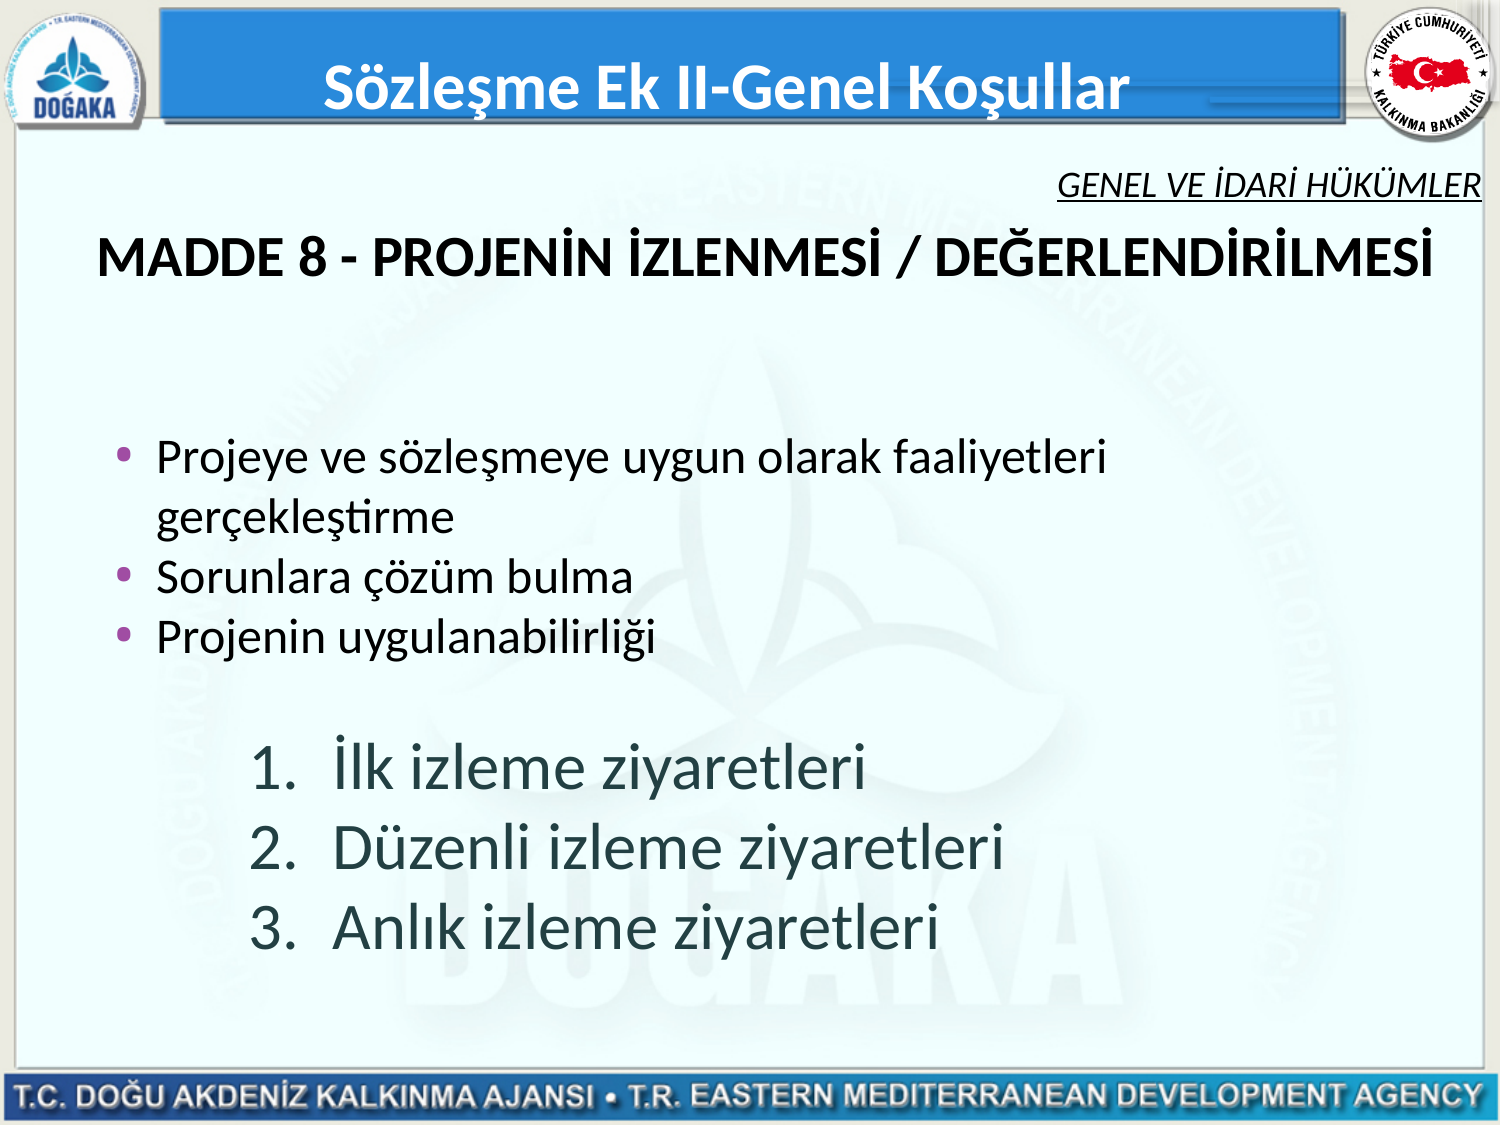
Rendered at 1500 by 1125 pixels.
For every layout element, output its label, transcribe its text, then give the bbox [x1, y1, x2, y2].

title MADDE 8 - PROJENİN İZLENMESİ / DEĞERLENDİRİLMESİ [82, 210, 1500, 386]
text_box Genel ve İdarİ hükümler [1042, 152, 1498, 213]
list Projeye ve sözleşmeye uygun olarak faaliyetleri gerçekleştirme Sorunlara çözüm bulma Projenin uygulanabilirliği İlk izleme ziyaretleri Düzenli izleme ziyaretleri Anlık izleme ziyaretleri [82, 415, 1432, 1055]
text_box Sözleşme Ek II-Genel Koşullar [308, 35, 1147, 130]
picture [0, 0, 1500, 1125]
